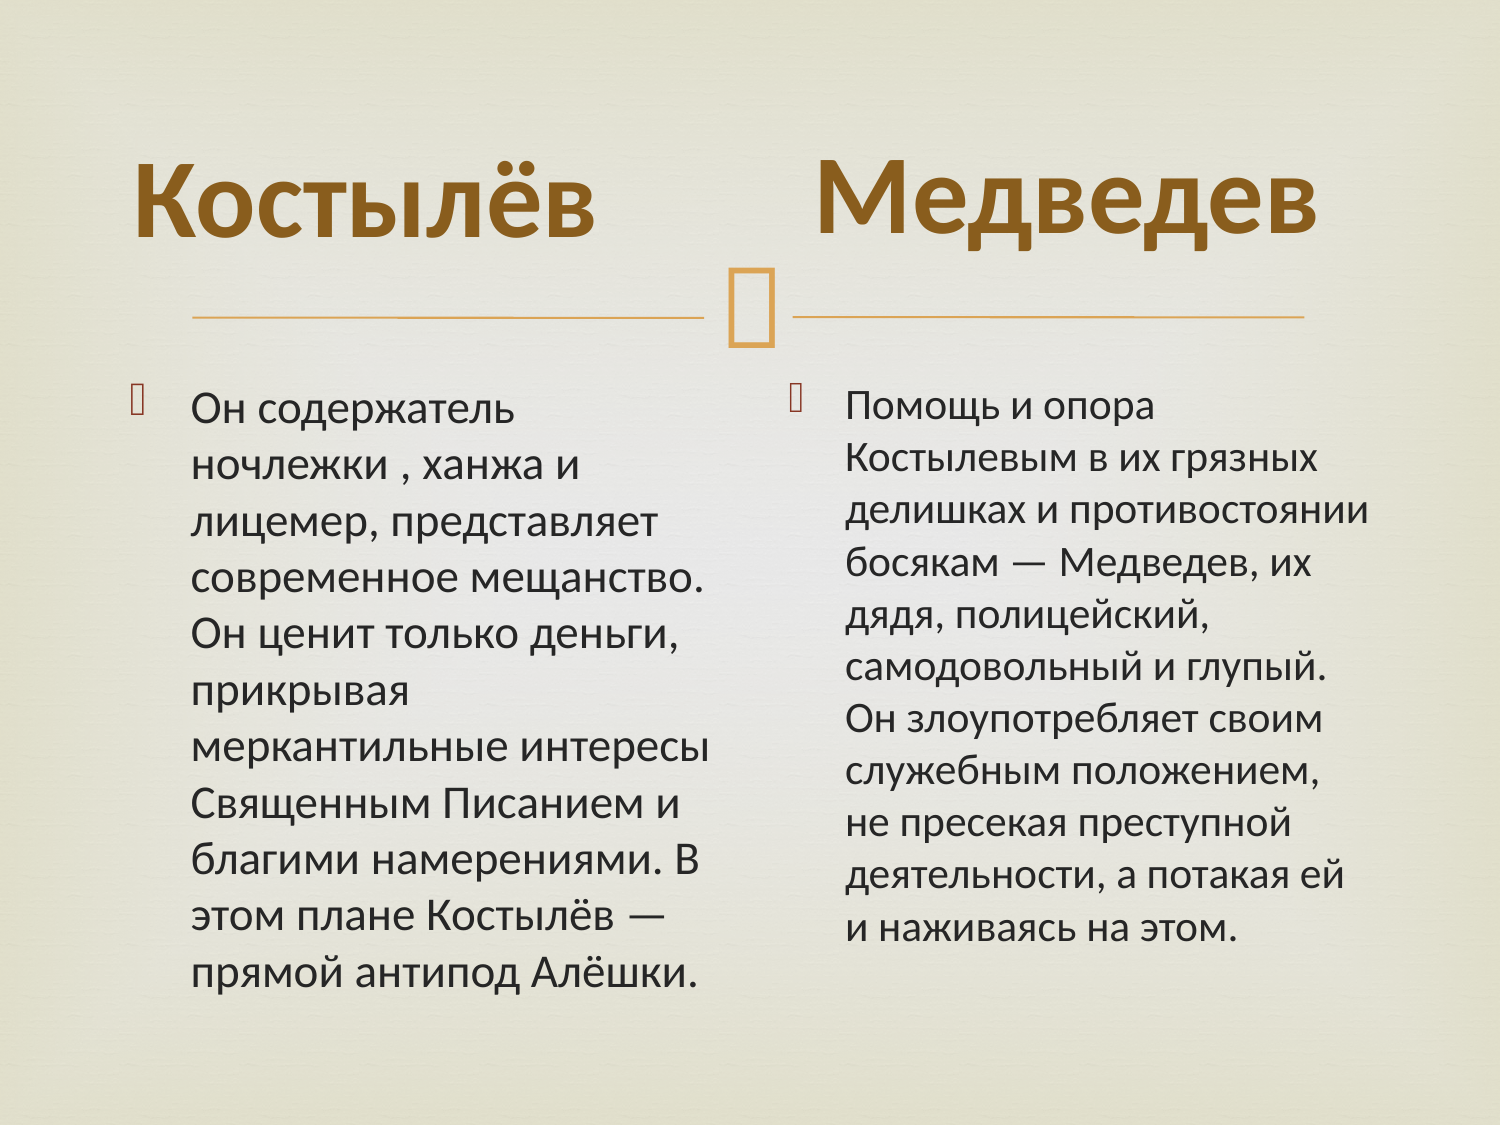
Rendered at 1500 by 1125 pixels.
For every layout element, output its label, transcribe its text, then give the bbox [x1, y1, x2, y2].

text_box Медведев [749, 101, 1386, 275]
text_box Помощь и опора Костылевым в их грязных делиш­ках и противостоянии босякам — Медведев, их дядя, полицейский, самодовольный и глупый. Он злоупот­ребляет своим служебным положением, не пресекая преступной деятельности, а потакая ей и наживаясь на этом. [773, 368, 1386, 1005]
title Костылёв [112, 93, 620, 291]
list Он содержатель ночлежки , ханжа и лицемер, представляет современное мещанство. Он ценит только деньги, прикрывая меркантильные интересы Священным Писанием и благими намерениями. В этом плане Костылёв — прямой антипод Алёшки. [114, 368, 727, 1012]
